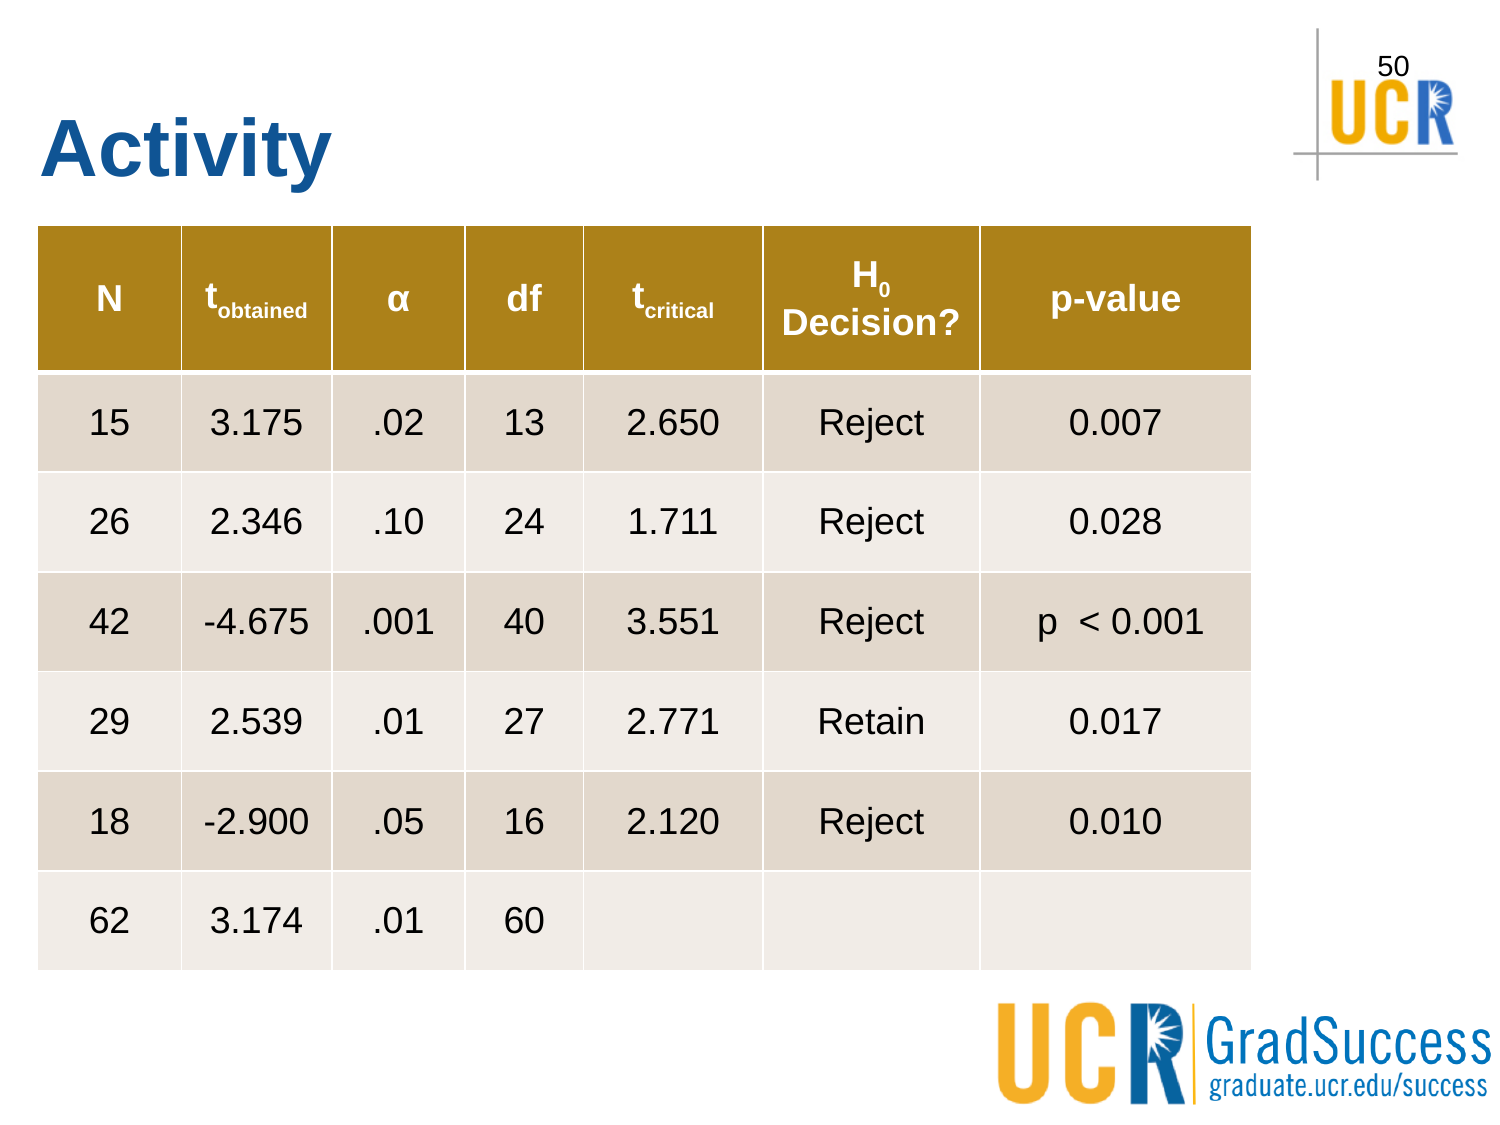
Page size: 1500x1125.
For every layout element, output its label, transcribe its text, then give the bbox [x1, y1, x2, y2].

table_cell .001 [333, 573, 464, 671]
table_cell 3.174 [182, 872, 331, 970]
table_cell 24 [466, 473, 583, 571]
table_cell 3.551 [584, 573, 762, 671]
table_header df [466, 226, 583, 370]
table_cell 60 [466, 872, 583, 970]
table_cell p < 0.001 [981, 573, 1251, 671]
table_cell 2.120 [584, 772, 762, 870]
table_header tobtained [182, 226, 331, 370]
table_cell 16 [466, 772, 583, 870]
table_cell .01 [333, 672, 464, 770]
table_cell 18 [38, 772, 181, 870]
table_header tcritical [584, 226, 762, 370]
table_cell 62 [38, 872, 181, 970]
table_cell 0.007 [981, 375, 1251, 471]
table_cell 2.771 [584, 672, 762, 770]
table_cell Reject [764, 375, 979, 471]
table_header p-value [981, 226, 1251, 370]
table_cell 27 [466, 672, 583, 770]
picture [1282, 0, 1500, 196]
table_cell 0.010 [981, 772, 1251, 870]
table_cell 15 [38, 375, 181, 471]
table_cell 1.711 [584, 473, 762, 571]
title Activity [24, 37, 1288, 200]
table_cell .05 [333, 772, 464, 870]
table_cell -4.675 [182, 573, 331, 671]
table_cell .01 [333, 872, 464, 970]
table_cell Reject [764, 772, 979, 870]
table_cell -2.900 [182, 772, 331, 870]
table_cell 40 [466, 573, 583, 671]
table_cell 3.175 [182, 375, 331, 471]
table_header α [333, 226, 464, 370]
table_cell 29 [38, 672, 181, 770]
table_cell 0.028 [981, 473, 1251, 571]
slide_number 50 [1362, 39, 1454, 100]
table_cell 2.539 [182, 672, 331, 770]
table_cell 2.650 [584, 375, 762, 471]
table_cell 2.346 [182, 473, 331, 571]
table_header H0 Decision? [764, 226, 979, 370]
table_cell .10 [333, 473, 464, 571]
table_cell 42 [38, 573, 181, 671]
table_header N [38, 226, 181, 370]
table_cell Retain [764, 672, 979, 770]
table_cell .02 [333, 375, 464, 471]
table_cell Reject [764, 473, 979, 571]
table_cell [981, 872, 1251, 970]
table_cell Reject [764, 573, 979, 671]
table_cell 0.017 [981, 672, 1251, 770]
table_cell 13 [466, 375, 583, 471]
table_cell [764, 872, 979, 970]
table_cell 26 [38, 473, 181, 571]
table_cell [584, 872, 762, 970]
